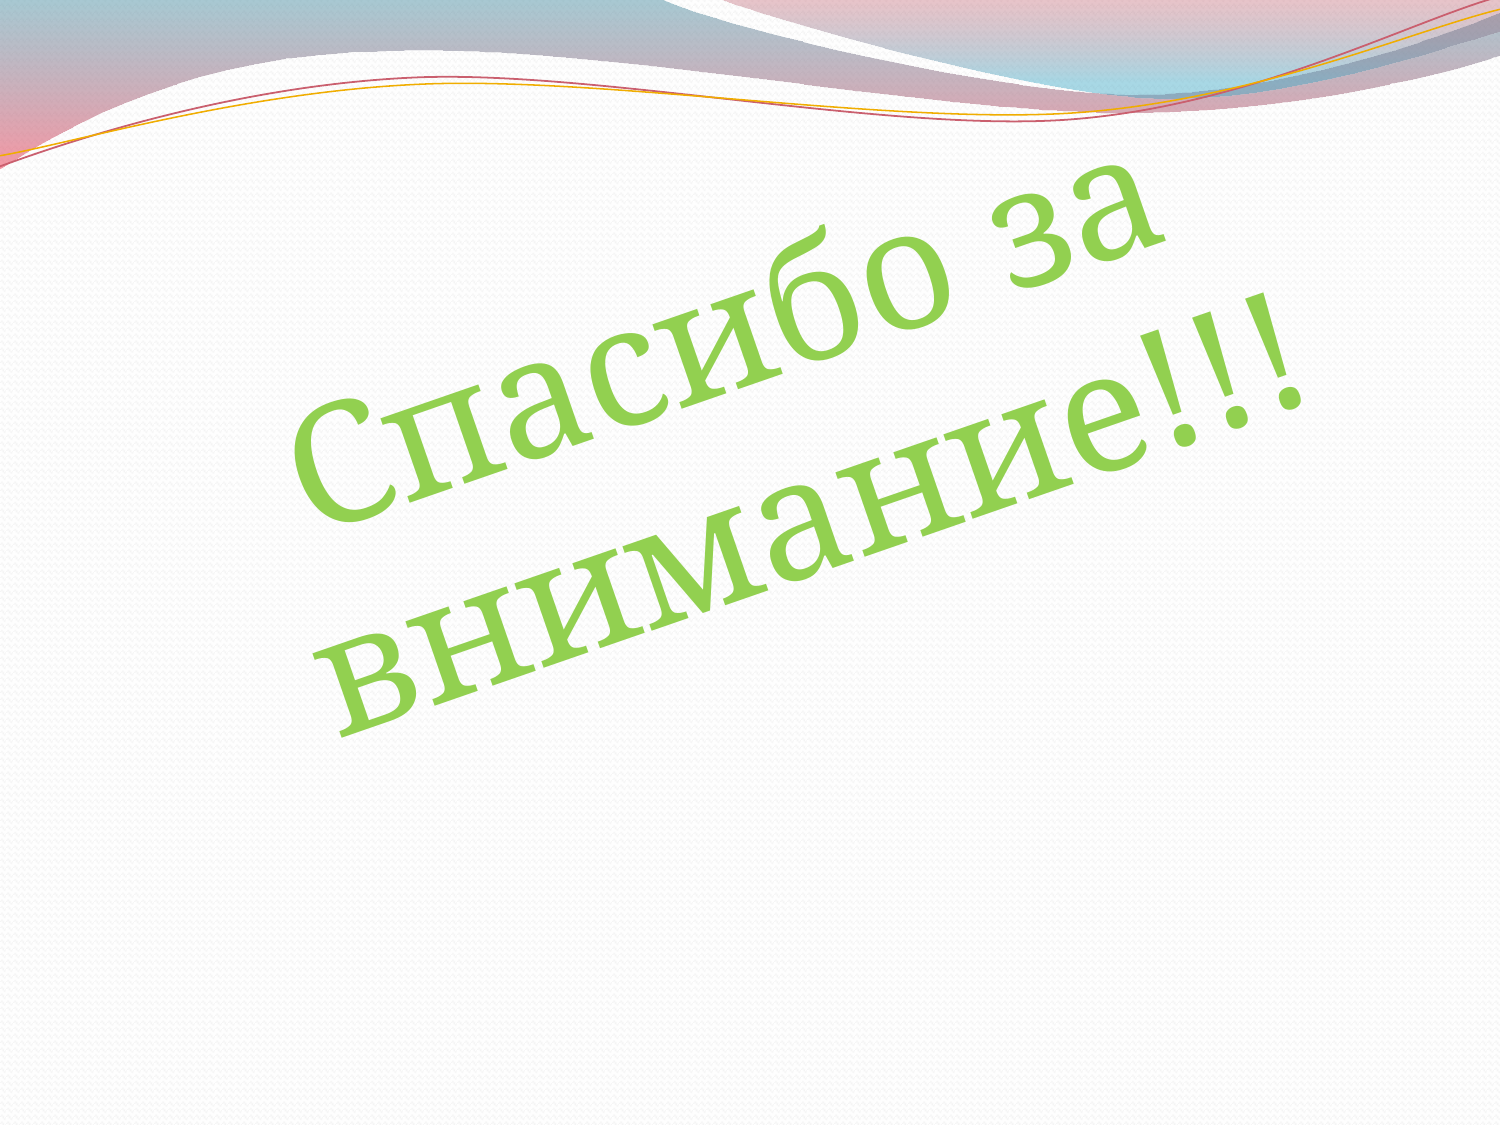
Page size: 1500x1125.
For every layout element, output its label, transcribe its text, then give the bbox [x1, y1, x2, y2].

list Спасибо за внимание!!! [46, 1, 1500, 1125]
